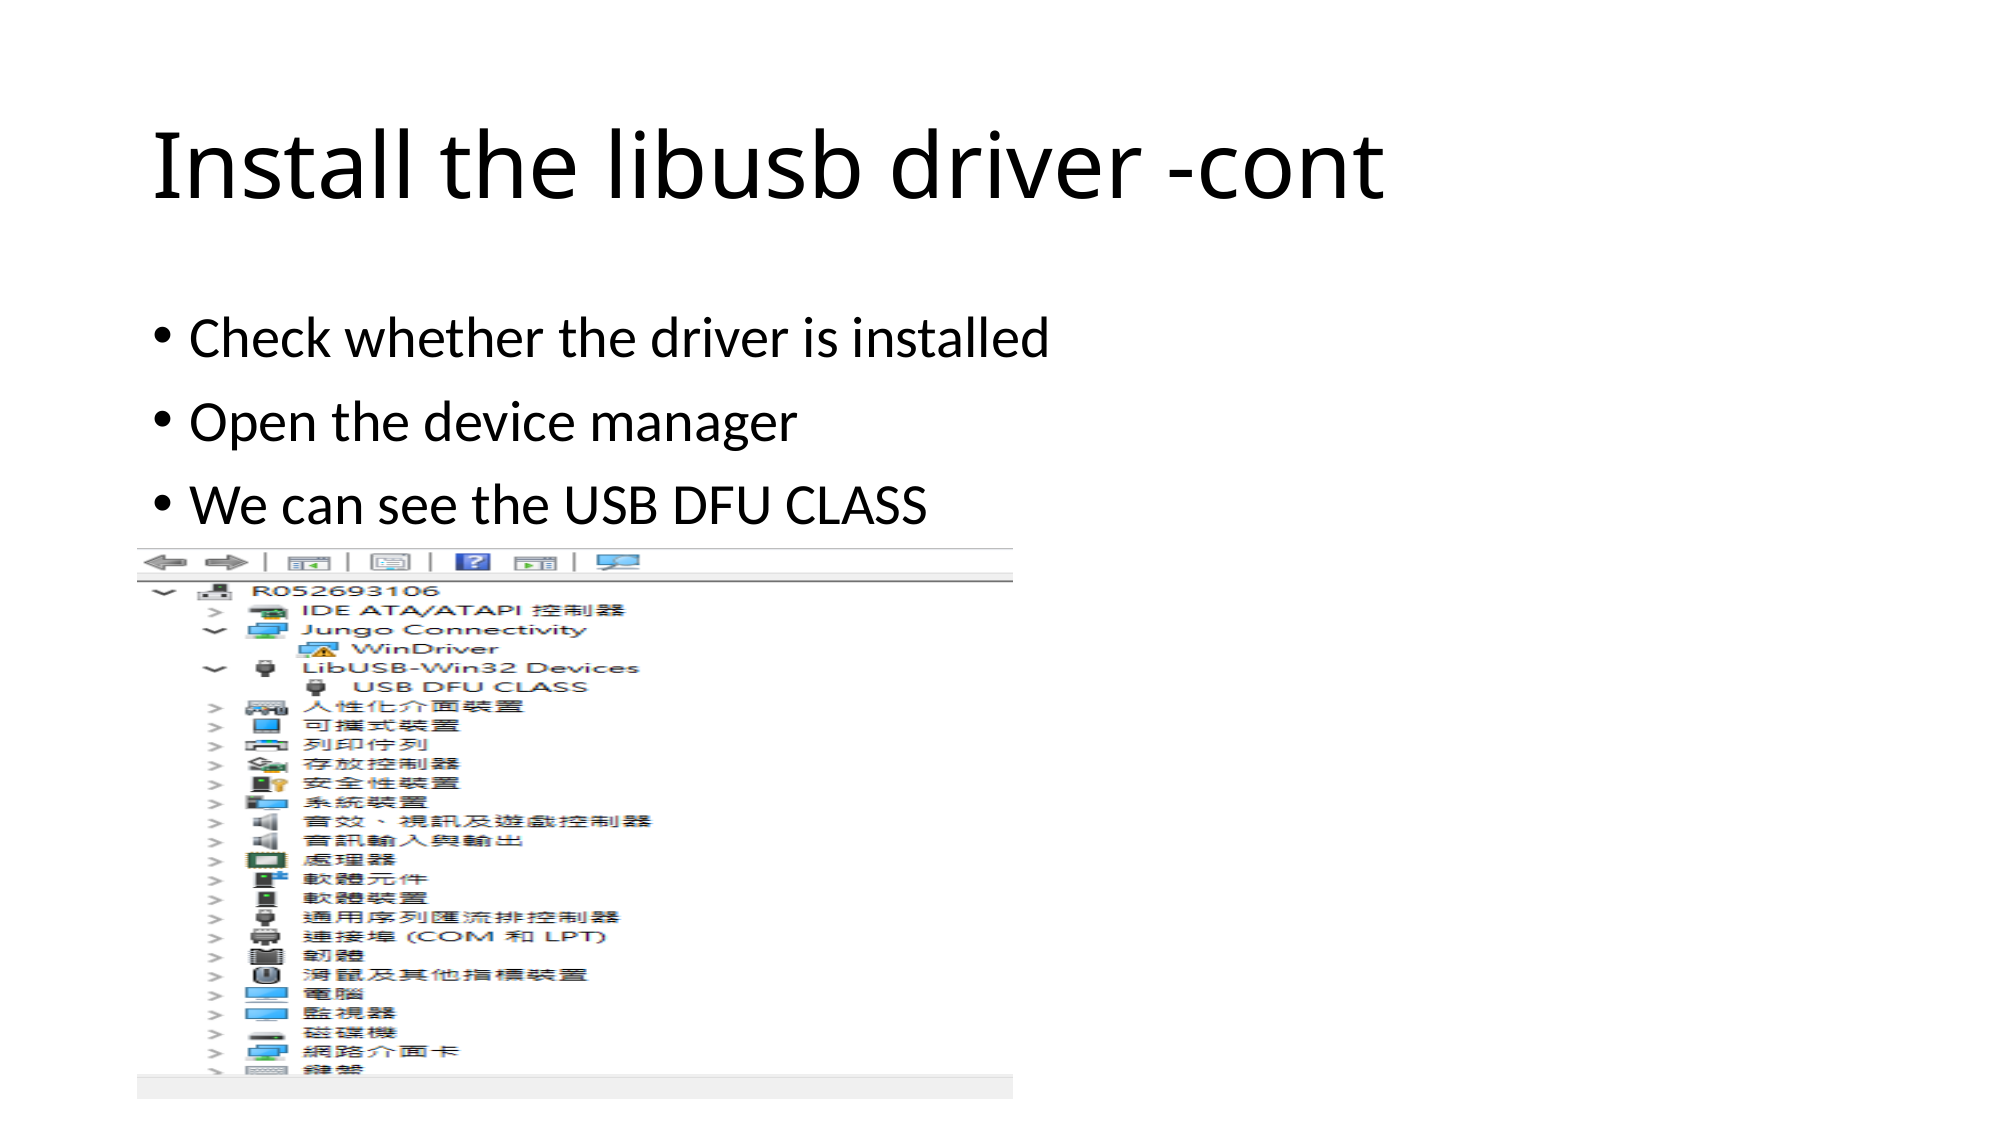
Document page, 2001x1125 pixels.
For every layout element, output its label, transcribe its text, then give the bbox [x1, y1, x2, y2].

title Install the libusb driver -cont [137, 59, 1863, 278]
list Check whether the driver is installed Open the device manager We can see the USB DFU CLASS [137, 299, 1863, 1014]
picture [137, 546, 1013, 1099]
